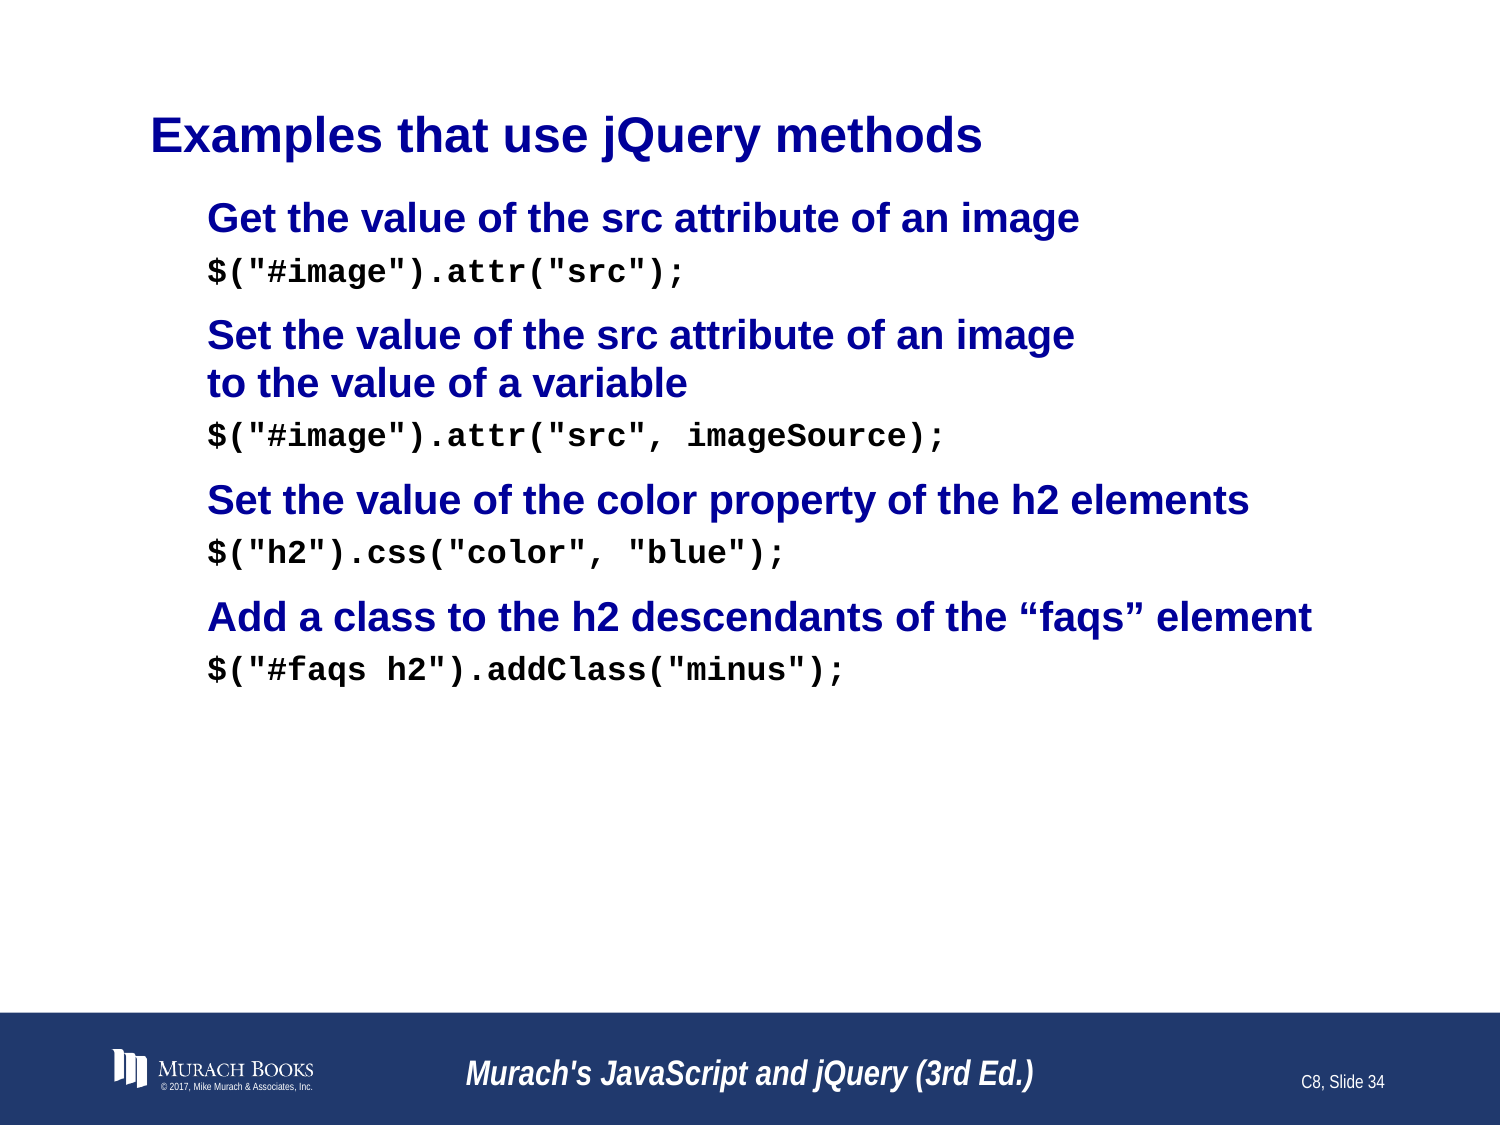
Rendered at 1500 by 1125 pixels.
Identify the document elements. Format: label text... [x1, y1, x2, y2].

slide_number Murach's JavaScript and jQuery (3rd Ed.) [463, 1025, 1050, 1100]
slide_number C8, Slide 34 [1087, 1025, 1400, 1100]
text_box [149, 174, 1350, 691]
footer © 2017, Mike Murach & Associates, Inc. [12, 1025, 463, 1100]
title Examples that use jQuery methods [150, 102, 1350, 164]
